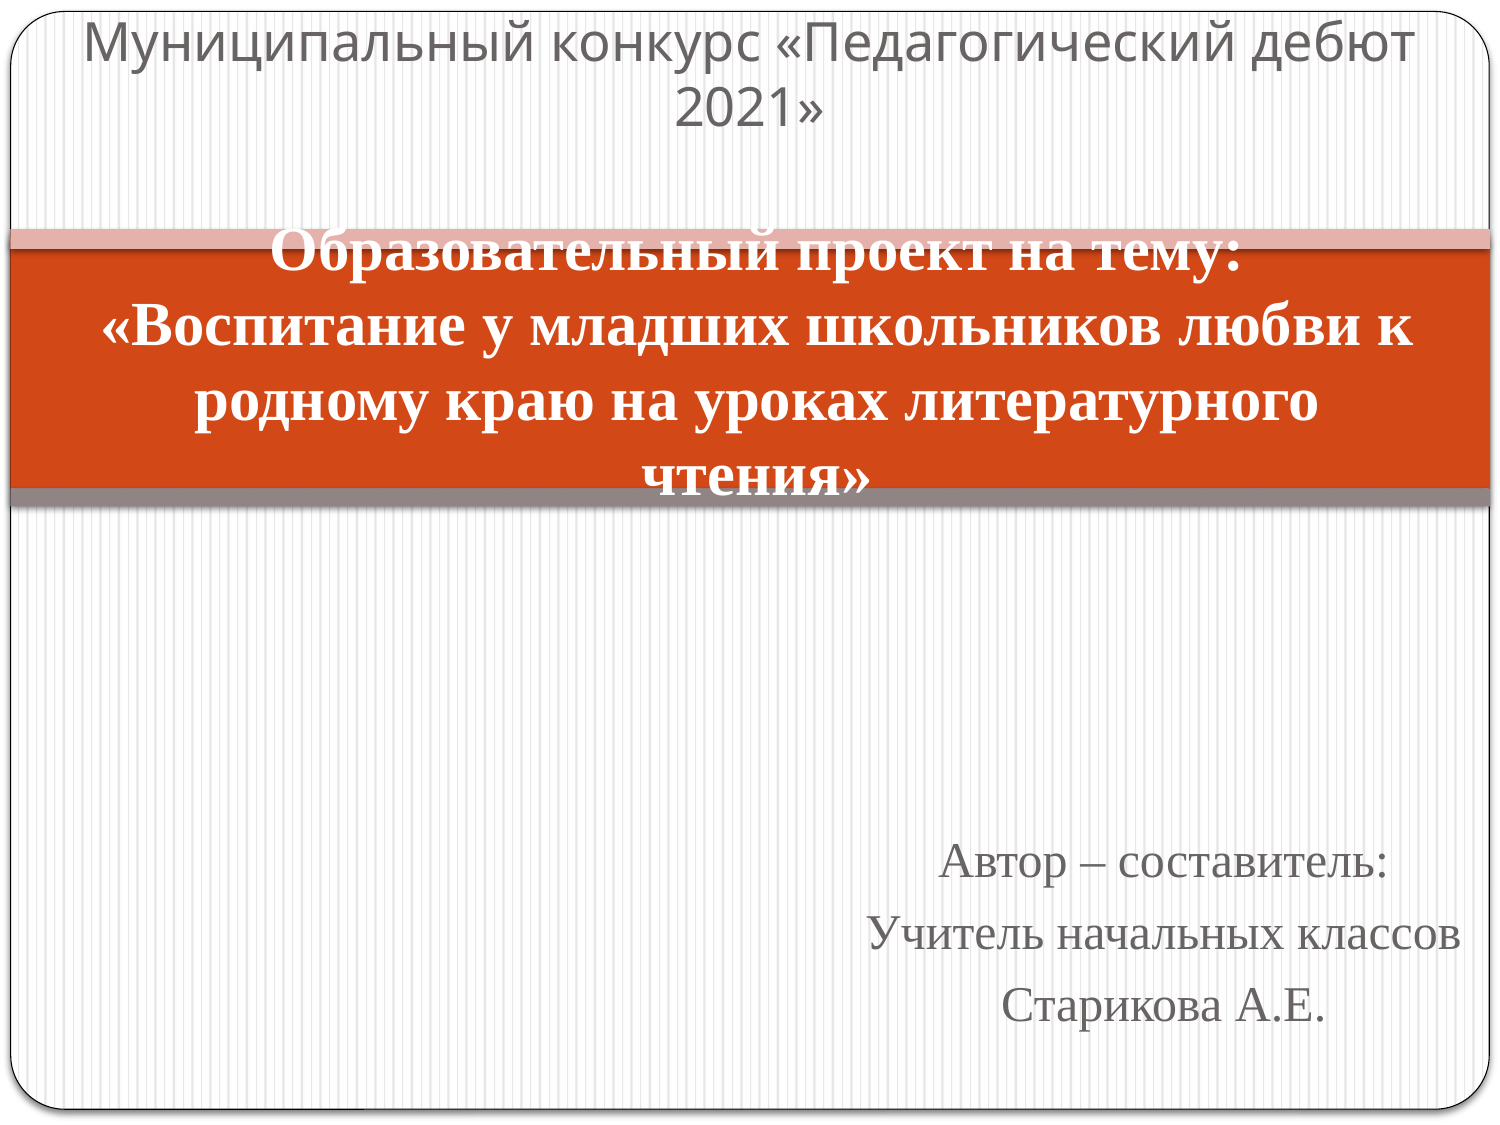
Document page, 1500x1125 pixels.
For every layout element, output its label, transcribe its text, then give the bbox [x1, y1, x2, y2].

text_box Муниципальный конкурс «Педагогический дебют 2021» [35, 0, 1465, 145]
title Образовательный проект на тему: «Воспитание у младших школьников любви к родному краю на уроках литературного чтения» [82, 199, 1432, 622]
subtitle Автор – составитель: Учитель начальных классов Старикова А.Е. [796, 820, 1500, 1125]
